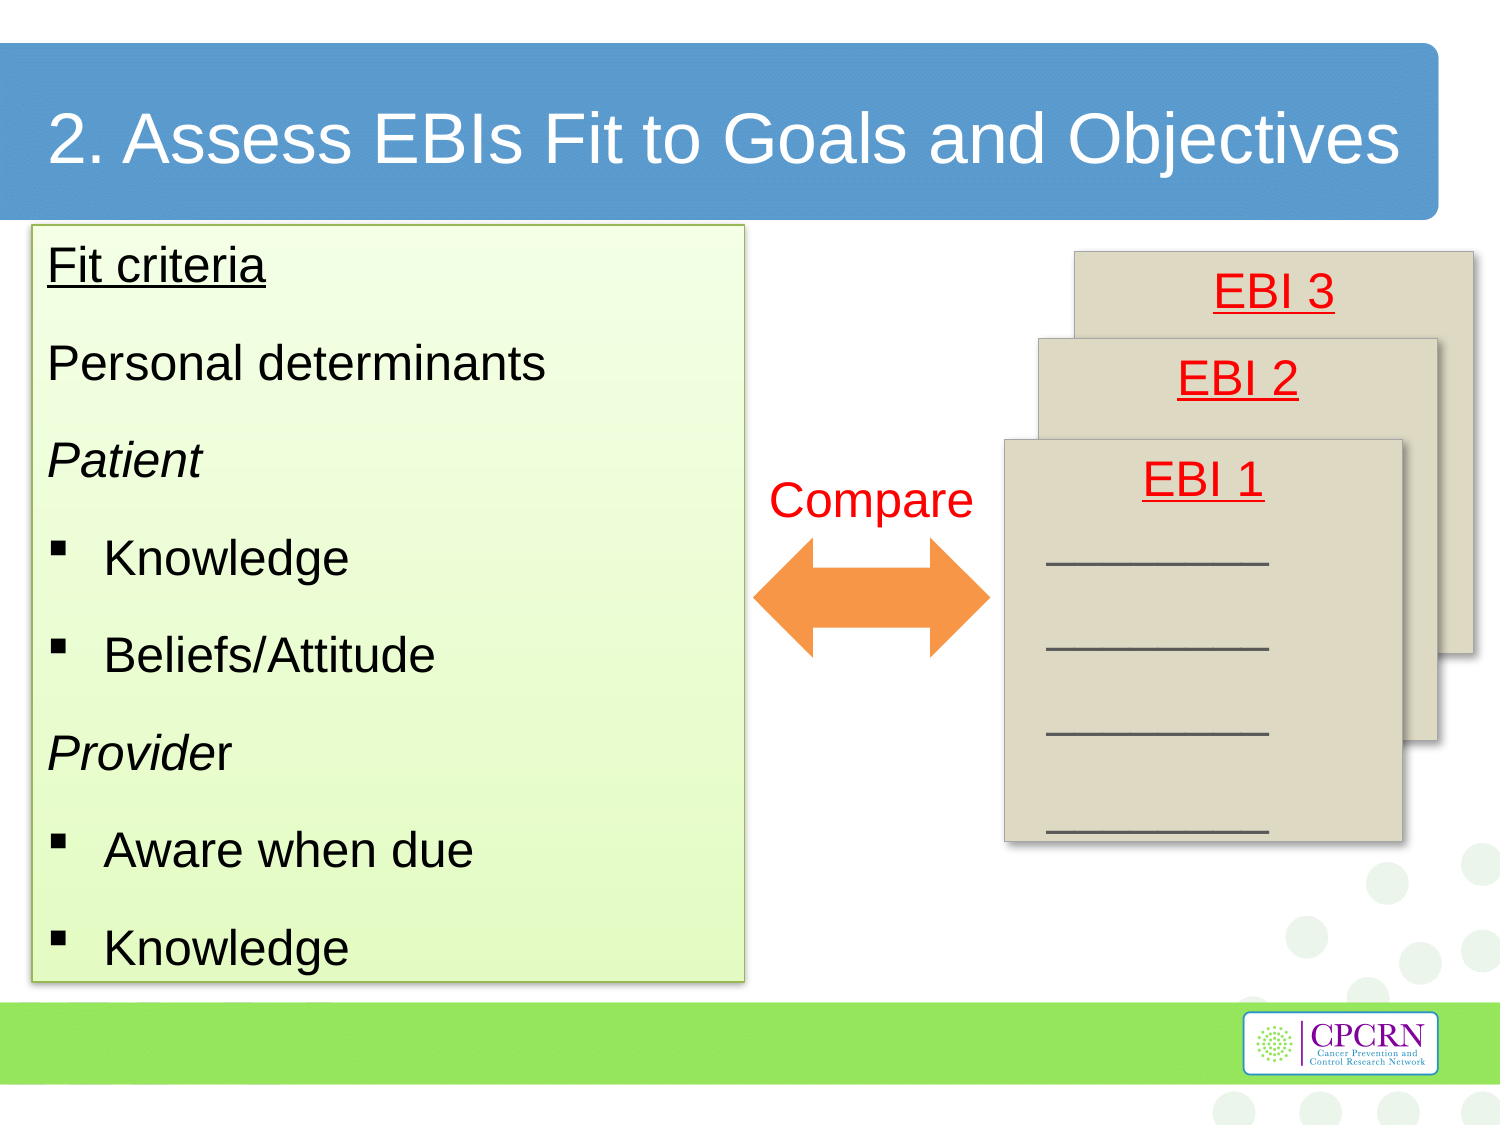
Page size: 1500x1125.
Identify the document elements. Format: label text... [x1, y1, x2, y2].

text_box EBI 1 ________ ________ ________ ________ [1004, 439, 1403, 842]
text_box EBI 3 ________ ________ ________ [1074, 251, 1474, 654]
text_box Fit criteria Personal determinants Patient Knowledge Beliefs/Attitude Provider Aware when due Knowledge [31, 224, 745, 983]
text_box EBI 2 ________ ________ ________ ________ [1038, 338, 1438, 741]
text_box [750, 536, 993, 660]
title 2. Assess EBIs Fit to Goals and Objectives [32, 45, 1438, 225]
picture [0, 0, 1500, 1125]
text_box Compare [754, 460, 992, 536]
